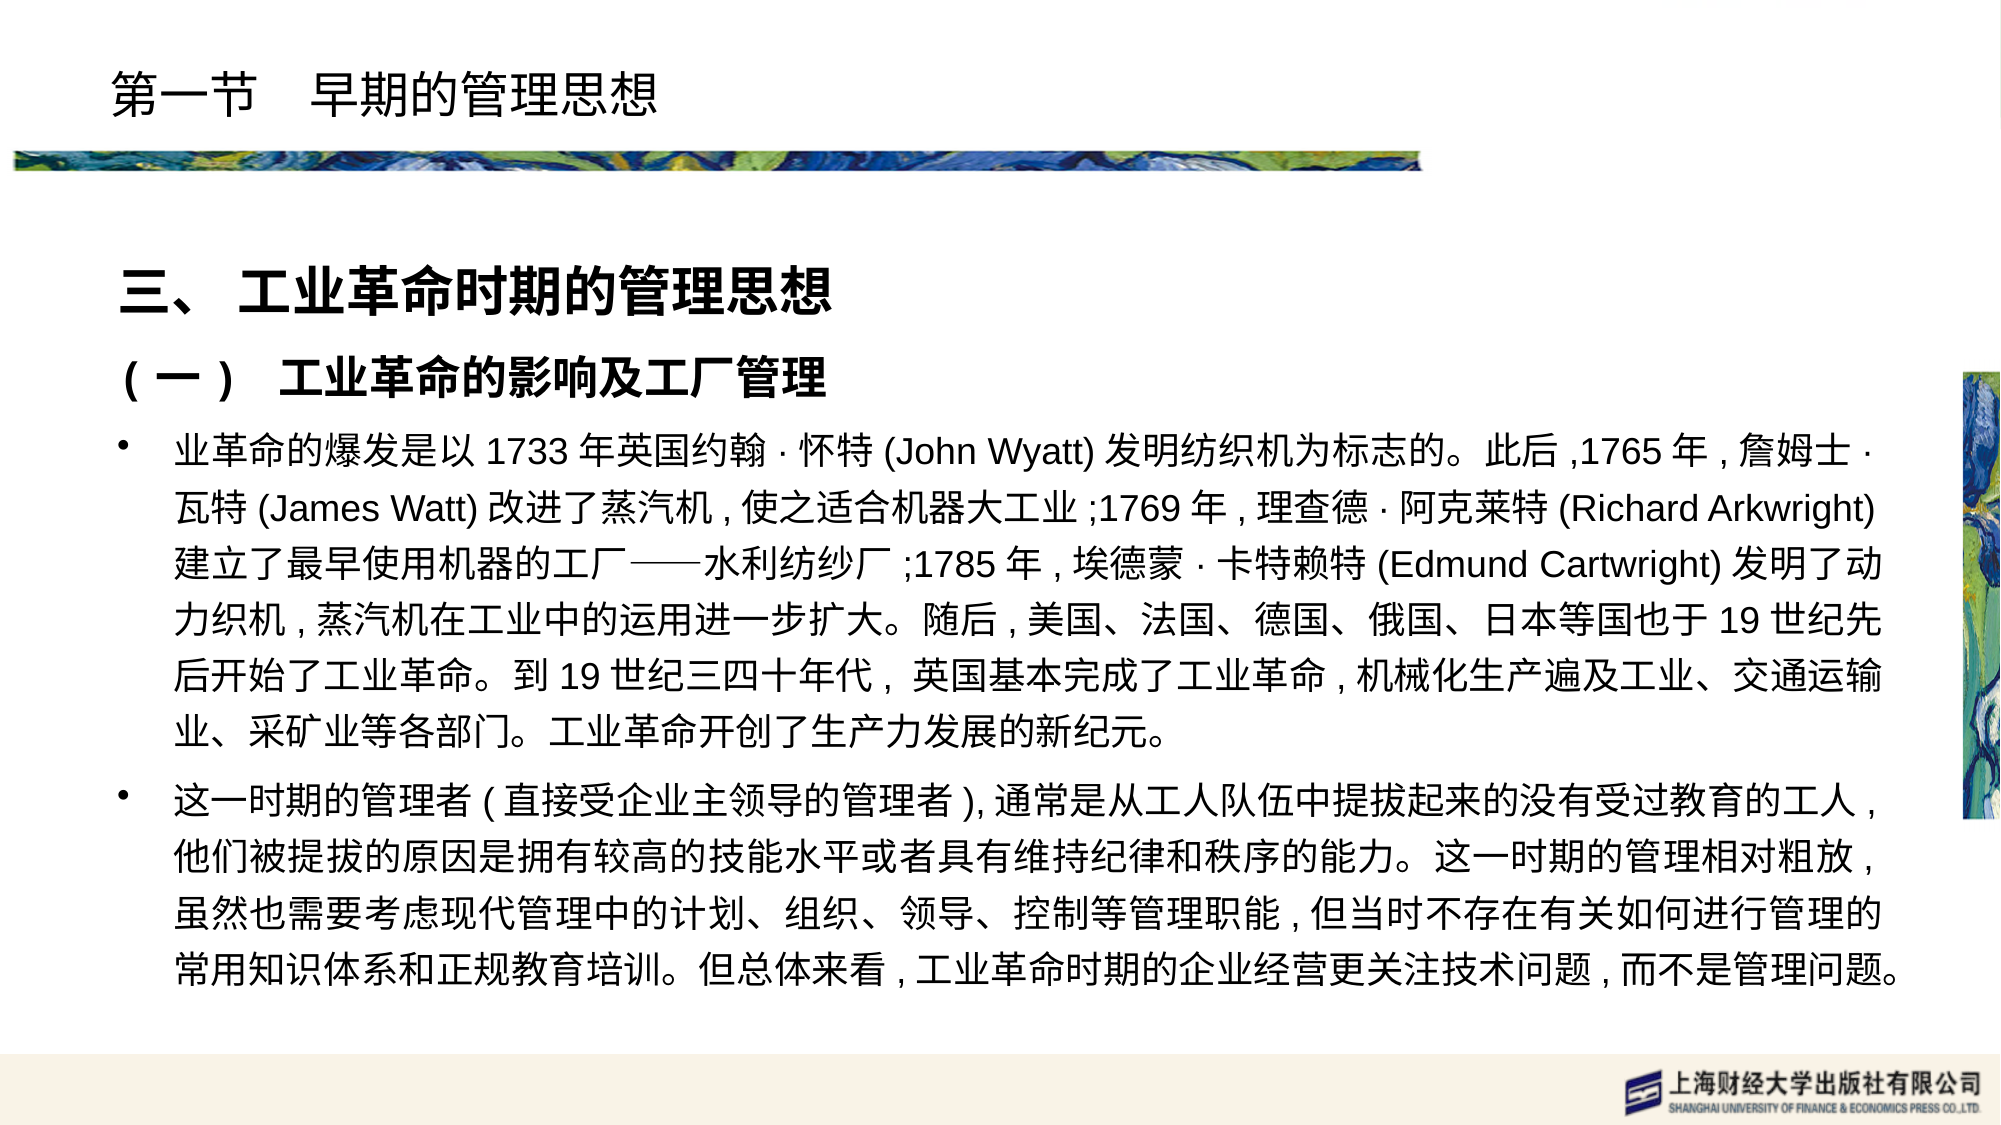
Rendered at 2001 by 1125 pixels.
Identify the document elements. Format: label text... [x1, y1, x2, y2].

title 第一节 早期的管理思想 [94, 42, 1451, 146]
list 三、 工业革命时期的管理思想 (一) 工业革命的影响及工厂管理 业革命的爆发是以1733年英国约翰·怀特(John Wyatt)发明纺织机为标志的。此后,1765年,詹姆士·瓦特(James Watt)改进了蒸汽机,使之适合机器大工业;1769年,理查德·阿克莱特(Richard Arkwright)建立了最早使用机器的工厂——水利纺纱厂;1785年,埃德蒙·卡特赖特(Edmund Cartwright)发明了动力织机,蒸汽机在工业中的运用进一步扩大。随后,美国、法国、德国、俄国、日本等国也于19世纪先后开始了工业革命。到19世纪三四十年代, 英国基本完成了工业革命,机械化生产遍及工业、交通运输业、采矿业等各部门。工业革命开创了生产力发展的新纪元。 这一时期的管理者(直接受企业主领导的管理者),通常是从工人队伍中提拔起来的没有受过教育的工人,他们被提拔的原因是拥有较高的技能水平或者具有维持纪律和秩序的能力。这一时期的管理相对粗放,虽然也需要考虑现代管理中的计划、组织、领导、控制等管理职能,但当时不存在有关如何进行管理的常用知识体系和正规教育培训。但总体来看,工业革命时期的企业经营更关注技术问题,而不是管理问题。 [102, 233, 1898, 1032]
picture [0, 0, 2001, 1125]
